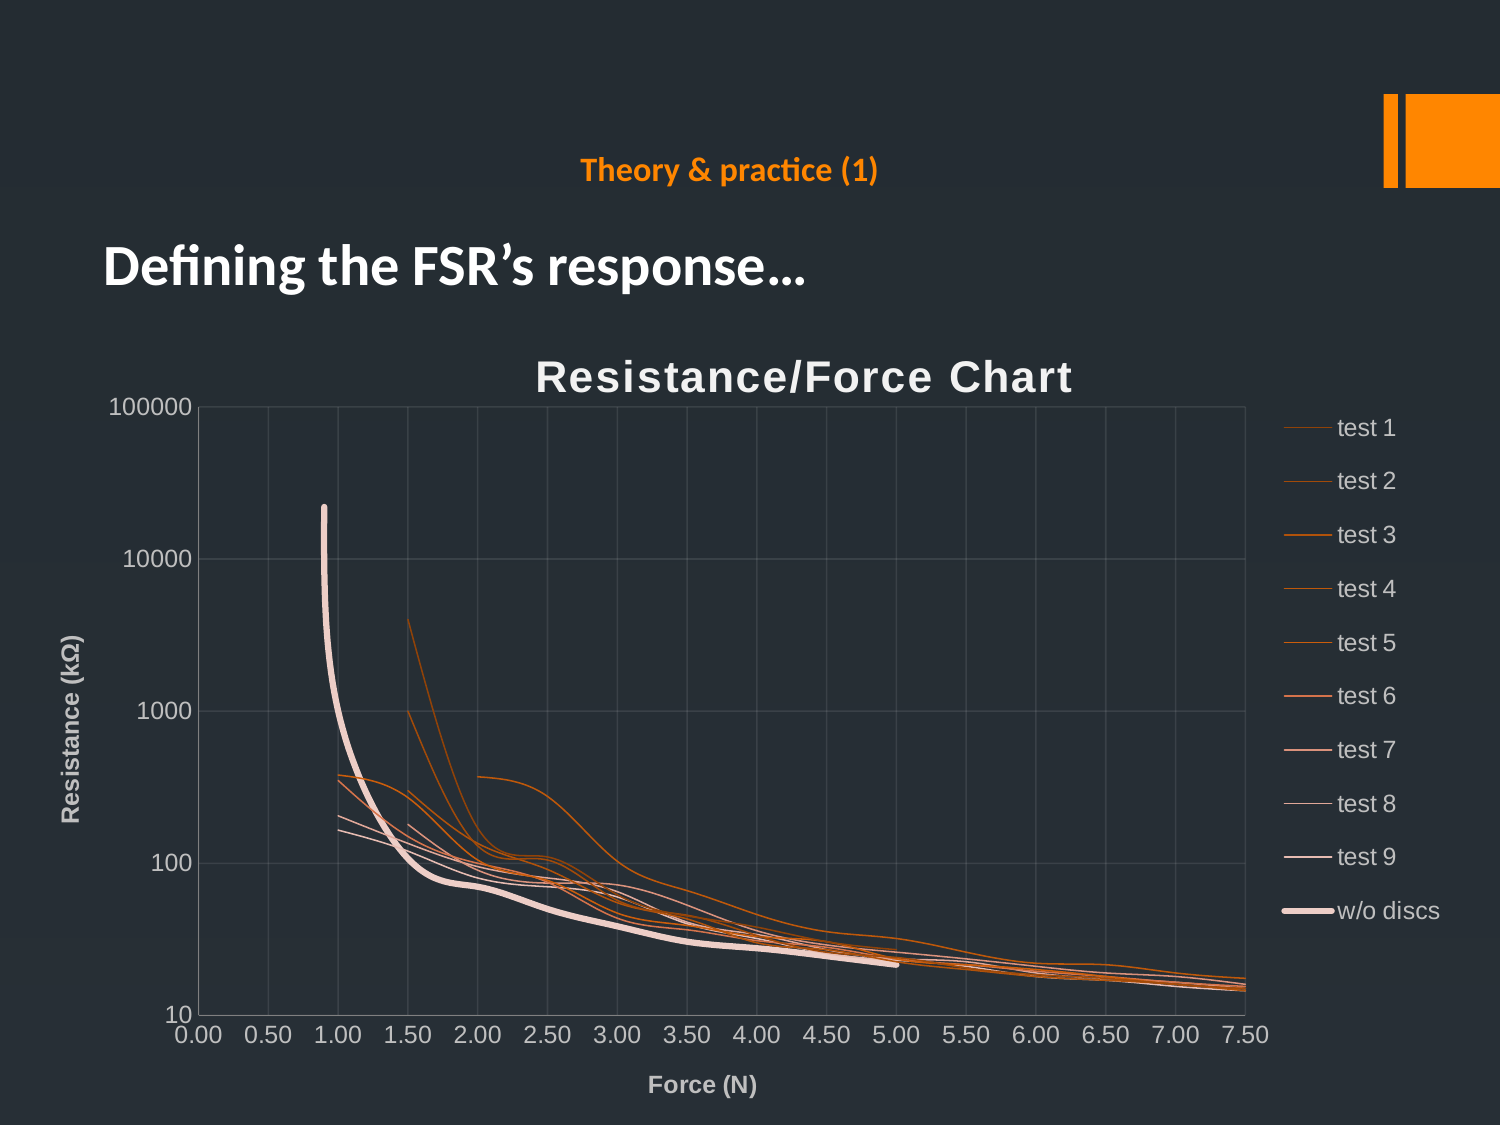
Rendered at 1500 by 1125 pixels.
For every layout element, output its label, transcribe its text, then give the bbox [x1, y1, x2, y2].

chart [28, 325, 1472, 1107]
title Theory & practice (1) [29, 90, 1431, 197]
subtitle Defining the FSR’s response… [88, 219, 1412, 325]
